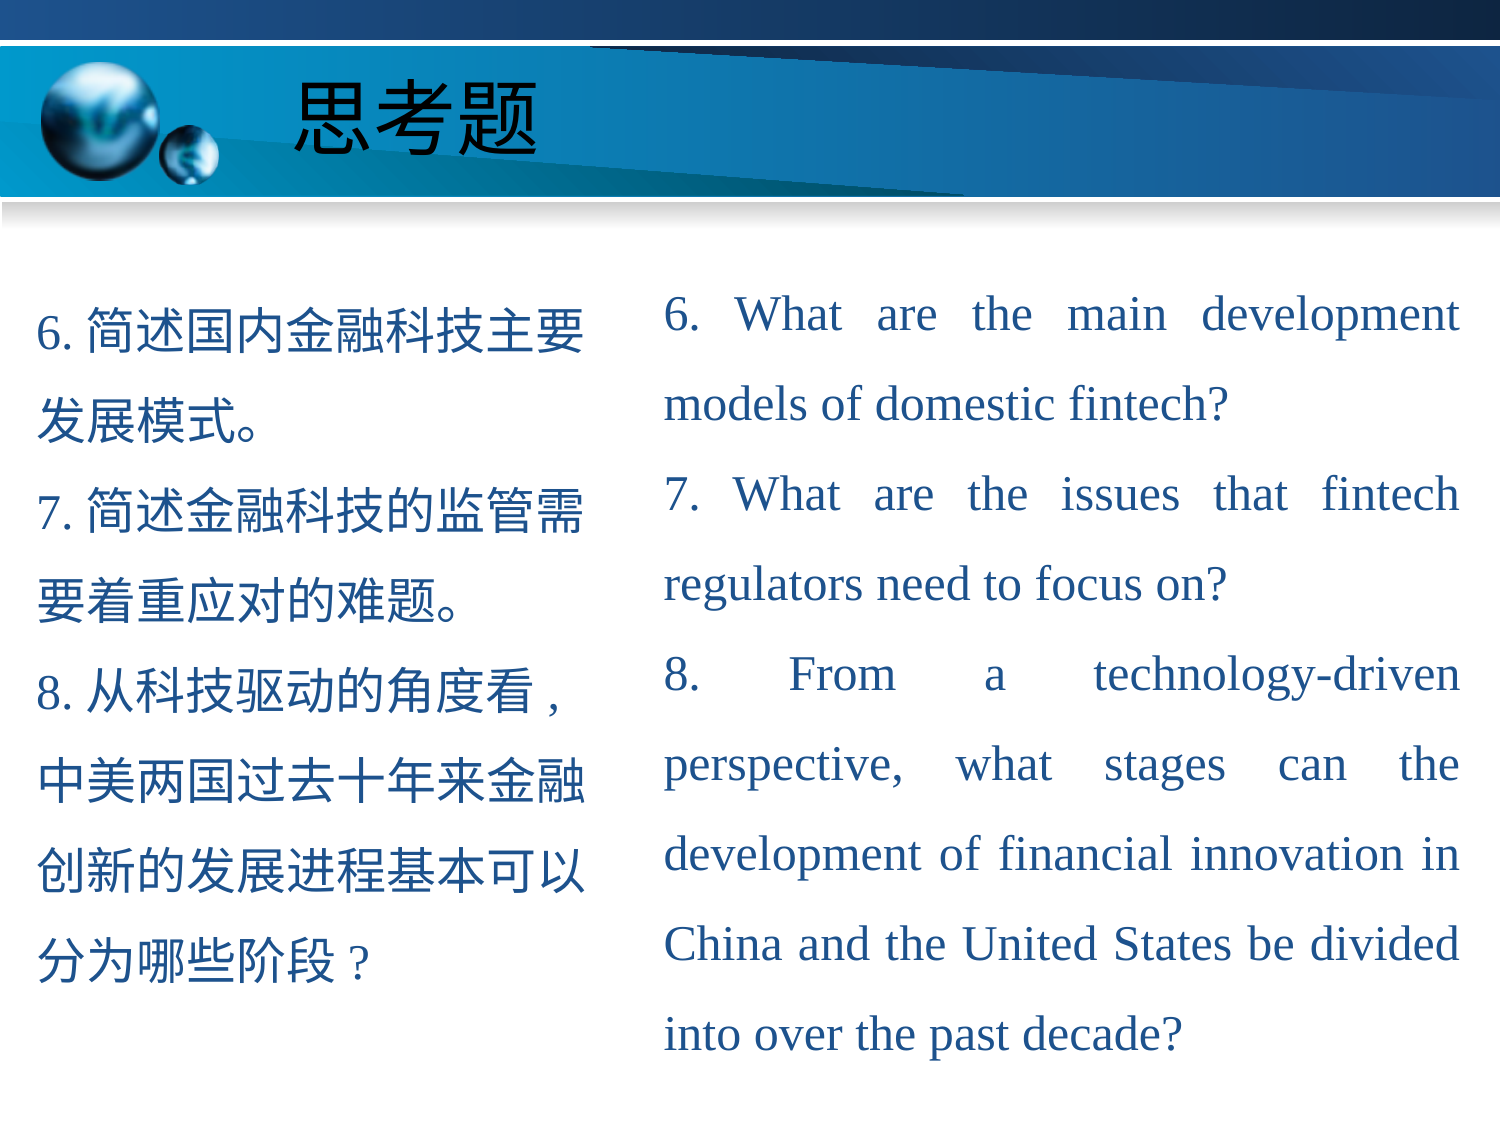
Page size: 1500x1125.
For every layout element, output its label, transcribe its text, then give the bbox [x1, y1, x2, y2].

picture [160, 126, 218, 184]
title 思考题 [274, 44, 1363, 188]
text_box 6.简述国内金融科技主要发展模式。 7.简述金融科技的监管需要着重应对的难题。 8.从科技驱动的角度看,中美两国过去十年来金融创新的发展进程基本可以分为哪些阶段? [21, 262, 621, 998]
text_box 6. What are the main development models of domestic fintech? 7. What are the issues that fintech regulators need to focus on? 8. From a technology-driven perspective, what stages can the development of financial innovation in China and the United States be divided into over the past decade? [648, 243, 1476, 1069]
picture [42, 63, 159, 180]
